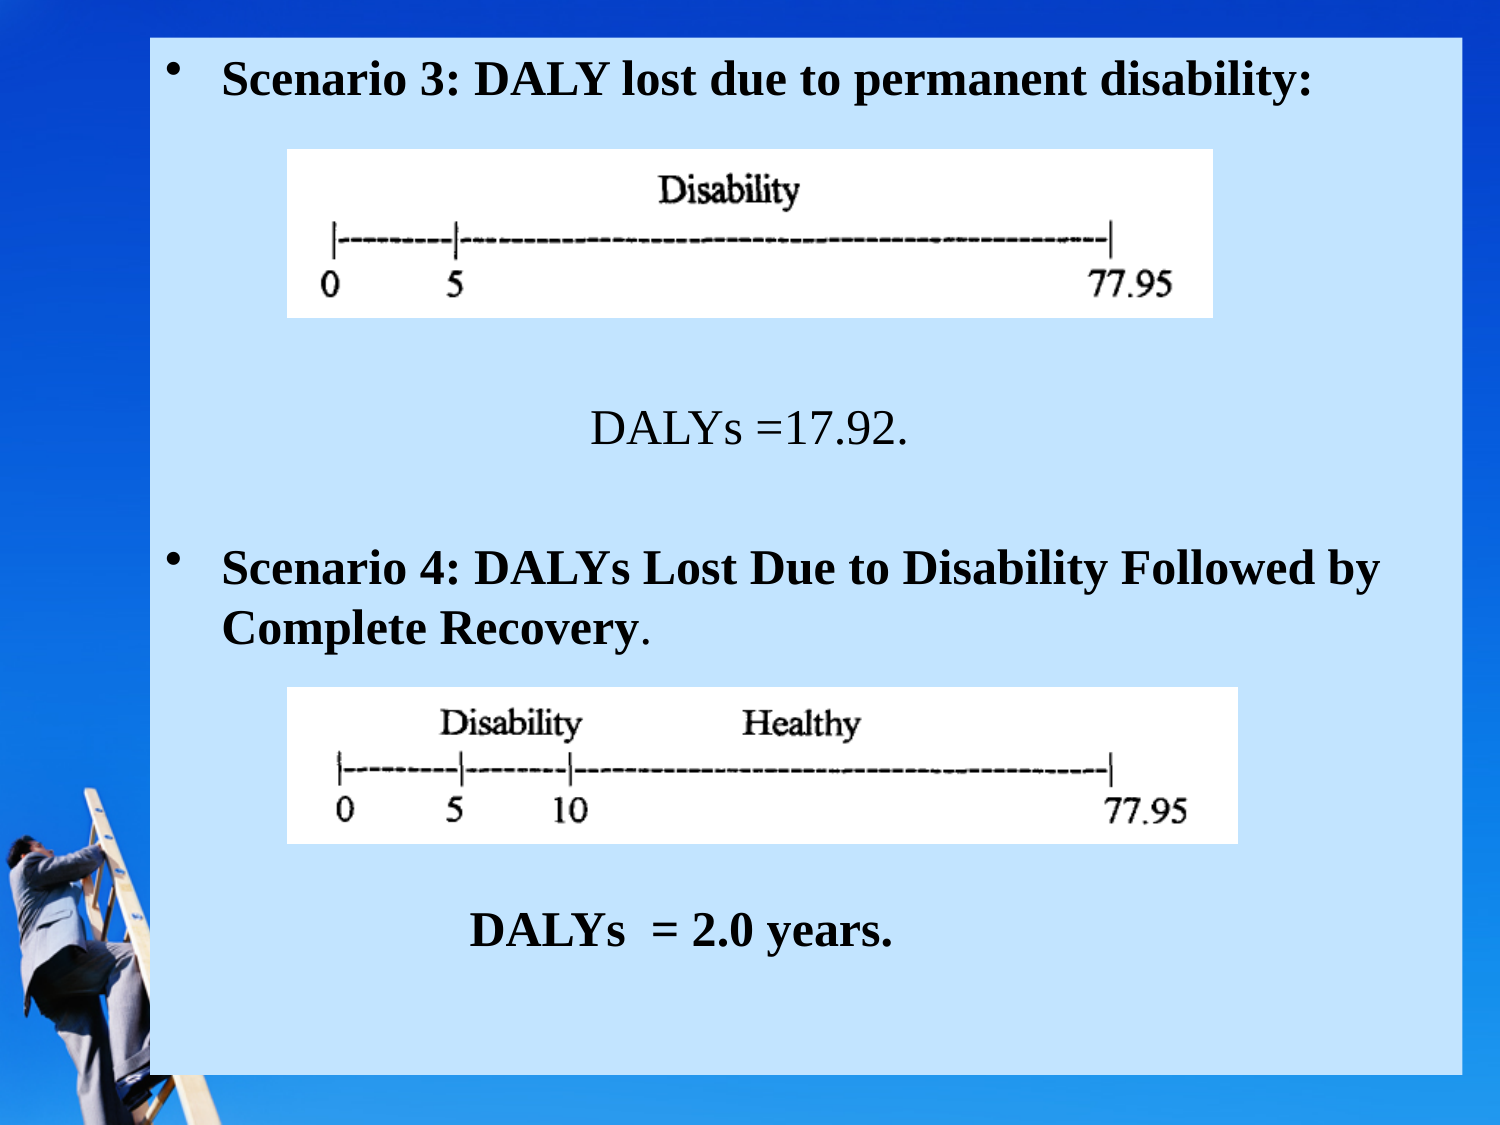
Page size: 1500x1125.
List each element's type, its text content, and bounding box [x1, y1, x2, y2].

picture [0, 0, 1500, 1125]
list Scenario 3: DALY lost due to permanent disability: DALYs =17.92. Scenario 4: DALYs Lost Due to Disability Followed by Complete Recovery. DALYs = 2.0 years. [149, 37, 1463, 1076]
